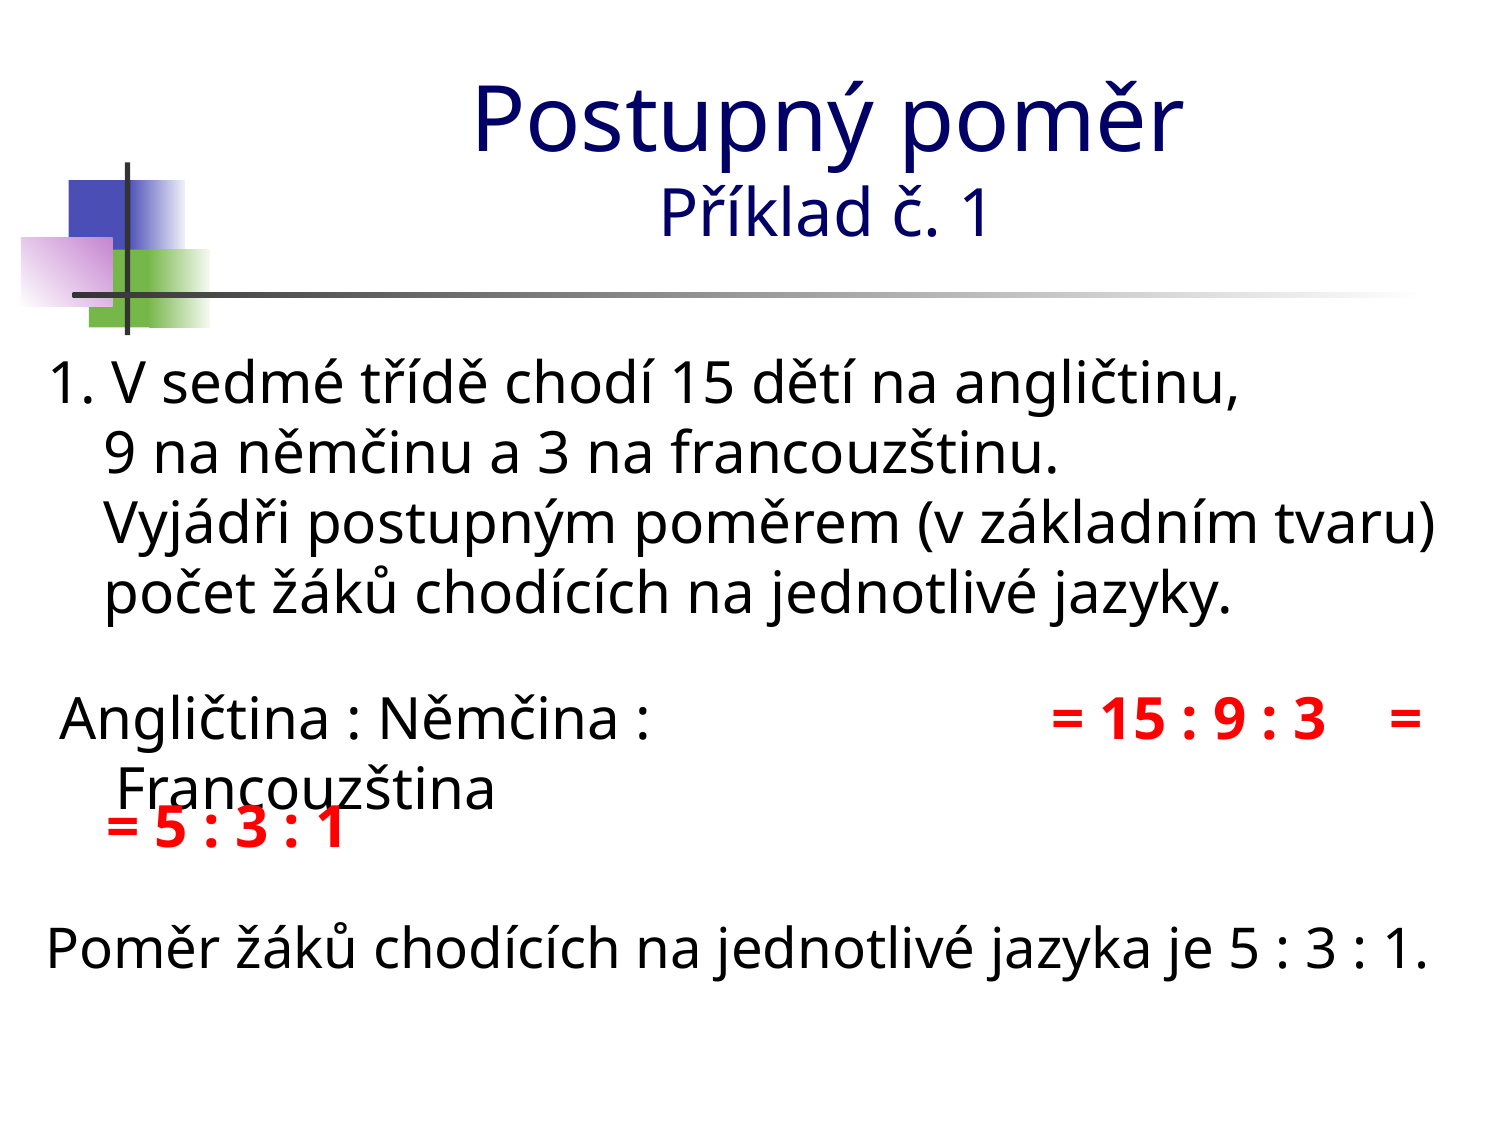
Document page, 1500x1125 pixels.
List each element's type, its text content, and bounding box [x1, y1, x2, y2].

text_box = [1359, 673, 1465, 756]
text_box Angličtina : Němčina : Francouzština [29, 673, 1021, 756]
text_box = 5 : 3 : 1 [76, 781, 467, 864]
title Postupný poměr Příklad č. 1 [188, 34, 1468, 276]
list 1. V sedmé třídě chodí 15 dětí na angličtinu, 9 na němčinu a 3 na francouzštinu. Vyjádři postupným poměrem (v základním tvaru) počet žáků chodících na jednotlivé jazyky. [17, 337, 1483, 646]
text_box = 15 : 9 : 3 [1021, 673, 1412, 757]
text_box Poměr žáků chodících na jednotlivé jazyka je 5 : 3 : 1. [5, 905, 1470, 988]
